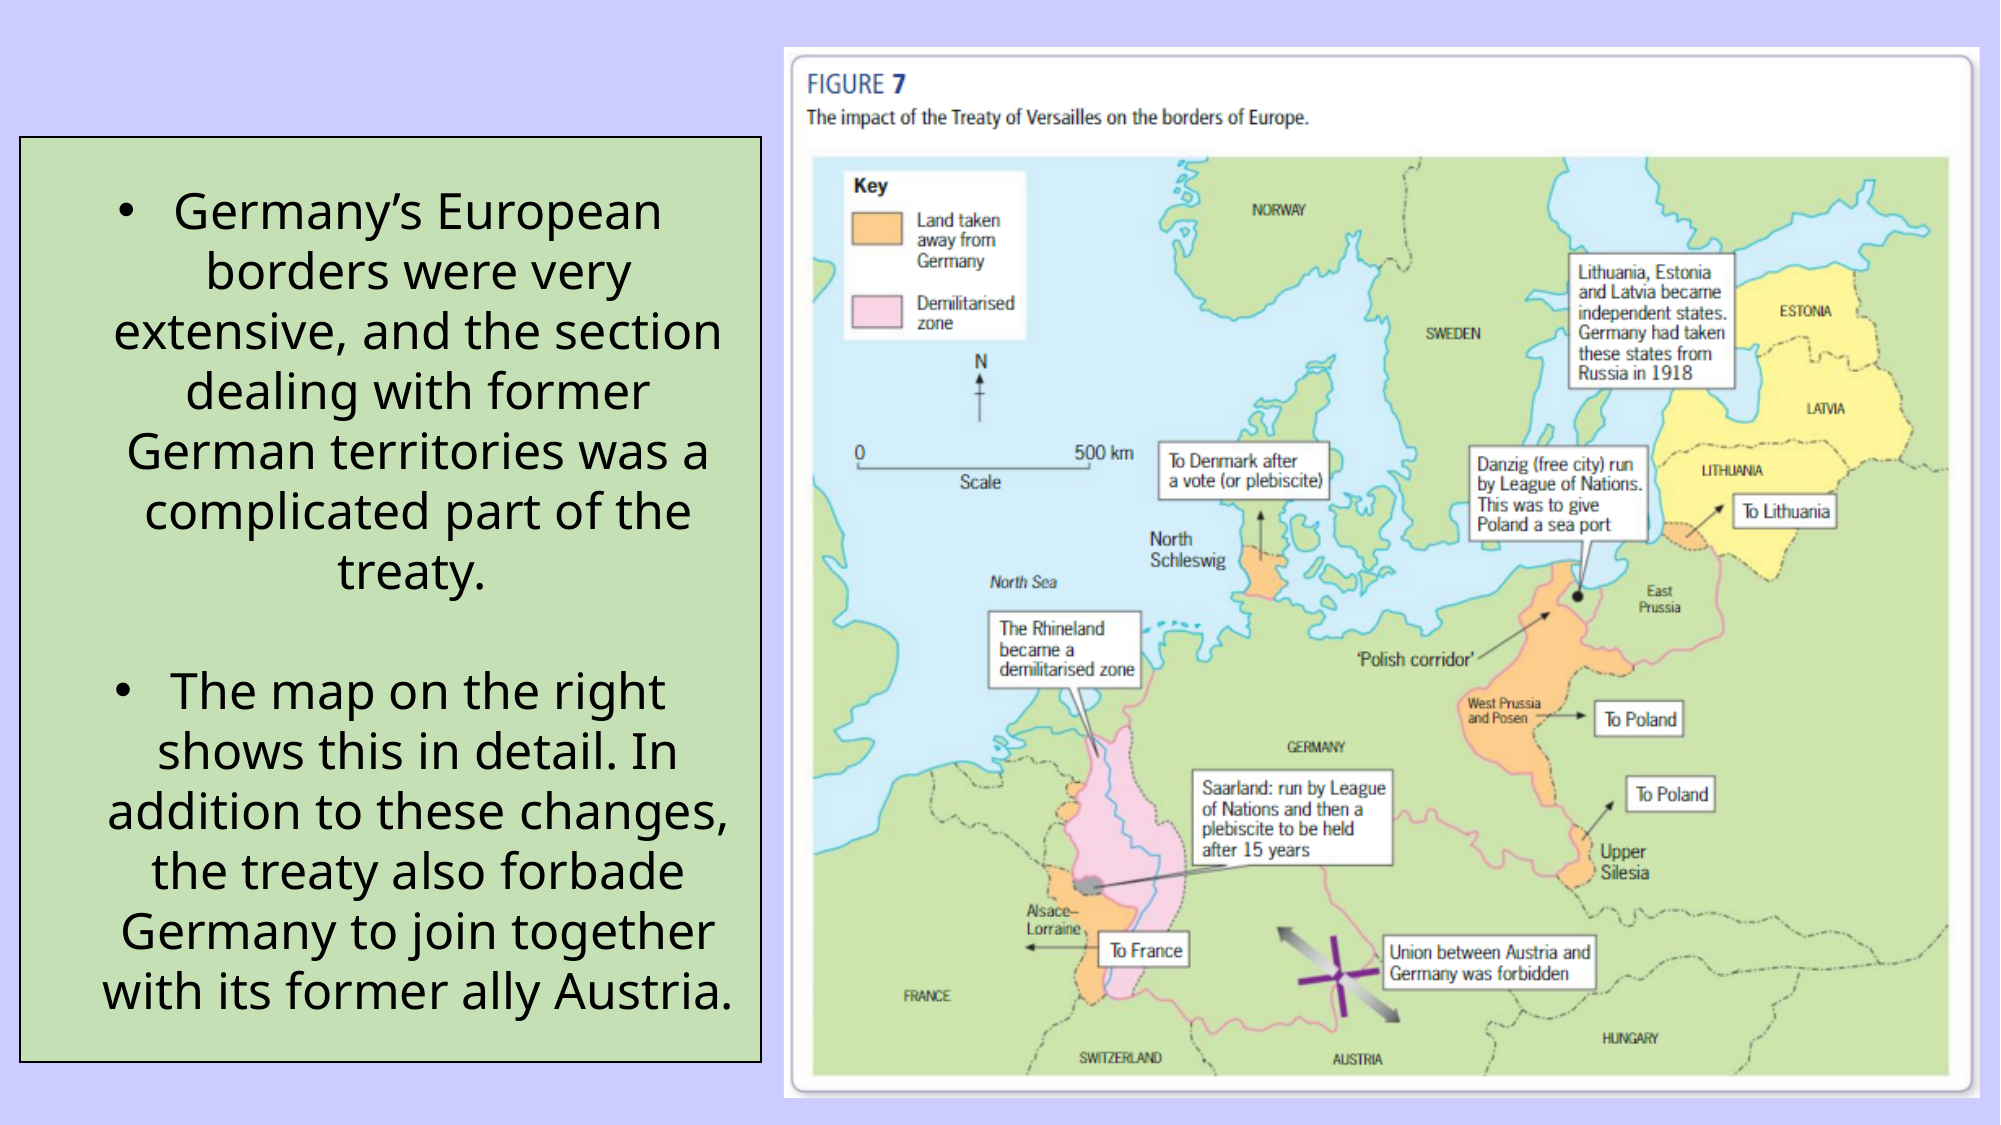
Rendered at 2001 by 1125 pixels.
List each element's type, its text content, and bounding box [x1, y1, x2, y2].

picture [783, 47, 1980, 1098]
text_box Germany’s European borders were very extensive, and the section dealing with former German territories was a complicated part of the treaty. The map on the right shows this in detail. In addition to these changes, the treaty also forbade Germany to join together with its former ally Austria. [19, 136, 762, 1063]
